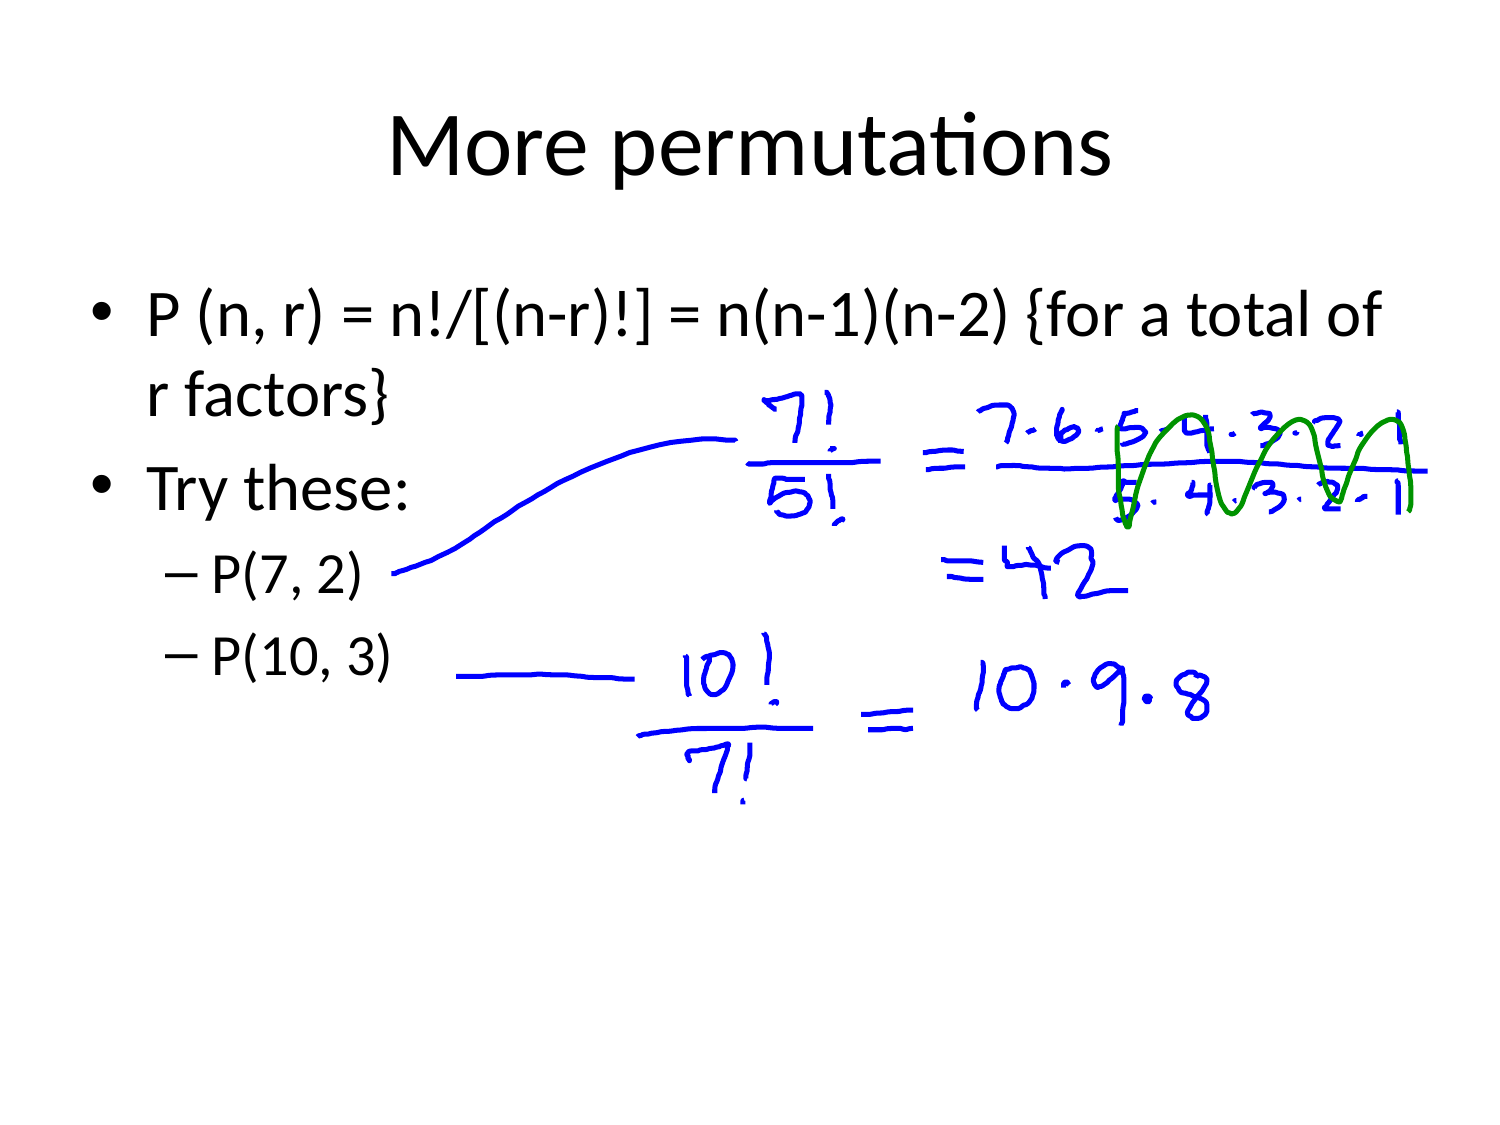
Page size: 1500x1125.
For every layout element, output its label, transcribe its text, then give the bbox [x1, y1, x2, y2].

text_box [1204, 414, 1208, 426]
text_box [1027, 547, 1046, 600]
text_box [391, 438, 737, 575]
text_box [1113, 492, 1119, 502]
text_box [833, 518, 844, 526]
text_box [1114, 509, 1123, 522]
text_box [1396, 411, 1400, 421]
text_box [1040, 562, 1051, 569]
text_box [946, 575, 984, 581]
text_box [827, 473, 834, 509]
text_box [824, 391, 832, 425]
text_box [1054, 544, 1129, 598]
text_box [977, 404, 1015, 444]
text_box [1003, 545, 1034, 568]
list P (n, r) = n!/[(n-r)!] = n(n-1)(n-2) {for a total of r factors} Try these: P(7, 2) P(10, 3) [75, 262, 1425, 1005]
text_box [1253, 481, 1286, 513]
text_box [996, 464, 1117, 470]
text_box [1313, 416, 1341, 448]
text_box [1119, 409, 1147, 434]
text_box [1116, 414, 1412, 528]
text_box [455, 632, 1208, 805]
text_box [1026, 428, 1036, 434]
text_box [1186, 481, 1209, 498]
text_box [1146, 460, 1213, 469]
text_box [746, 460, 881, 465]
text_box [1055, 408, 1080, 443]
text_box [1322, 466, 1351, 471]
text_box [925, 466, 966, 471]
title More permutations [75, 45, 1425, 233]
text_box [1323, 499, 1341, 510]
text_box [1206, 484, 1212, 516]
text_box [922, 449, 964, 454]
text_box [763, 393, 803, 443]
text_box [1251, 411, 1280, 447]
text_box [1237, 460, 1258, 466]
text_box [1325, 480, 1339, 491]
text_box [941, 558, 984, 564]
text_box [1133, 501, 1139, 514]
text_box [1318, 486, 1329, 497]
text_box [768, 477, 811, 517]
